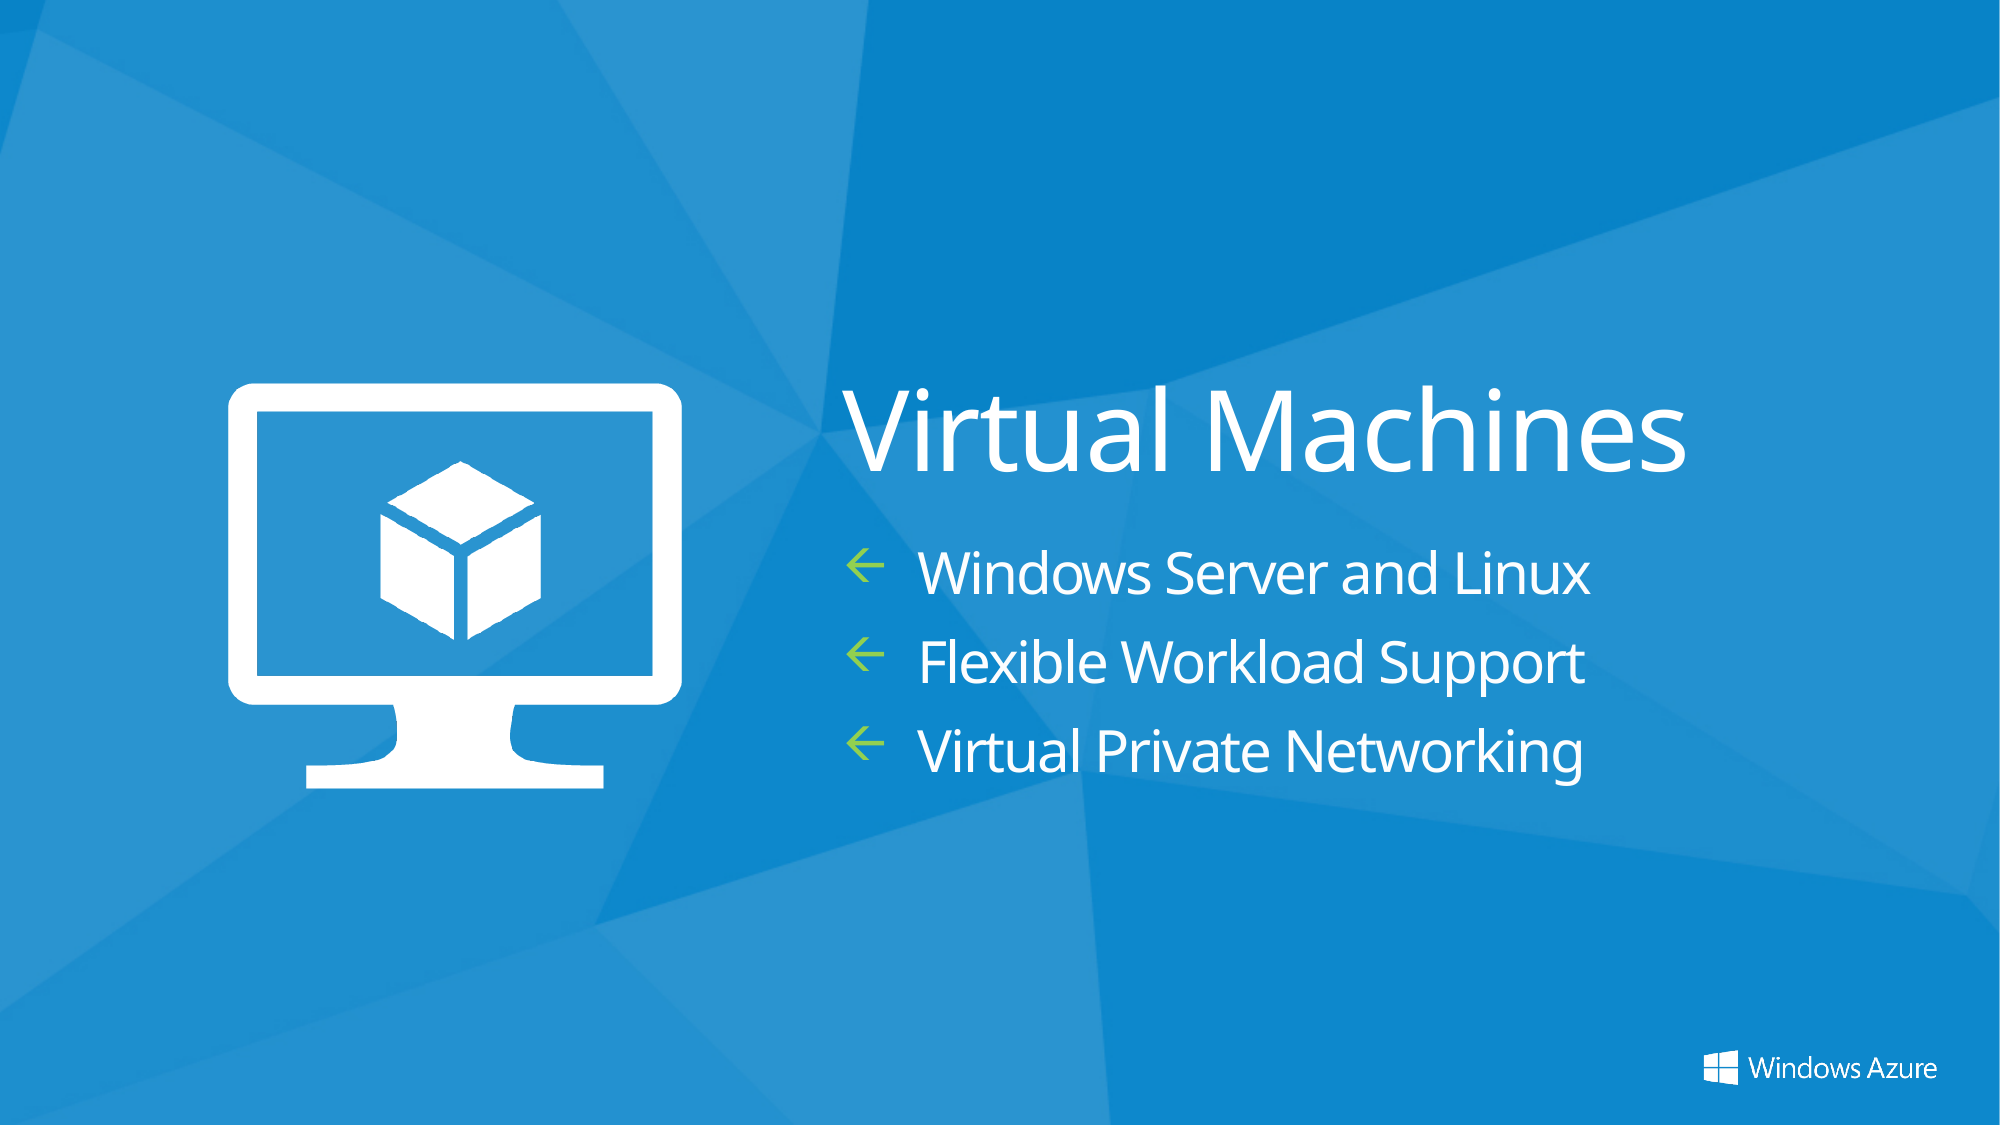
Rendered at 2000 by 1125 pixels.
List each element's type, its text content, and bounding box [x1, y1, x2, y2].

picture [0, 0, 2000, 1125]
list Windows Server and Linux Flexible Workload Support Virtual Private Networking [841, 536, 1863, 970]
text_box Virtual Machines [842, 374, 1888, 496]
